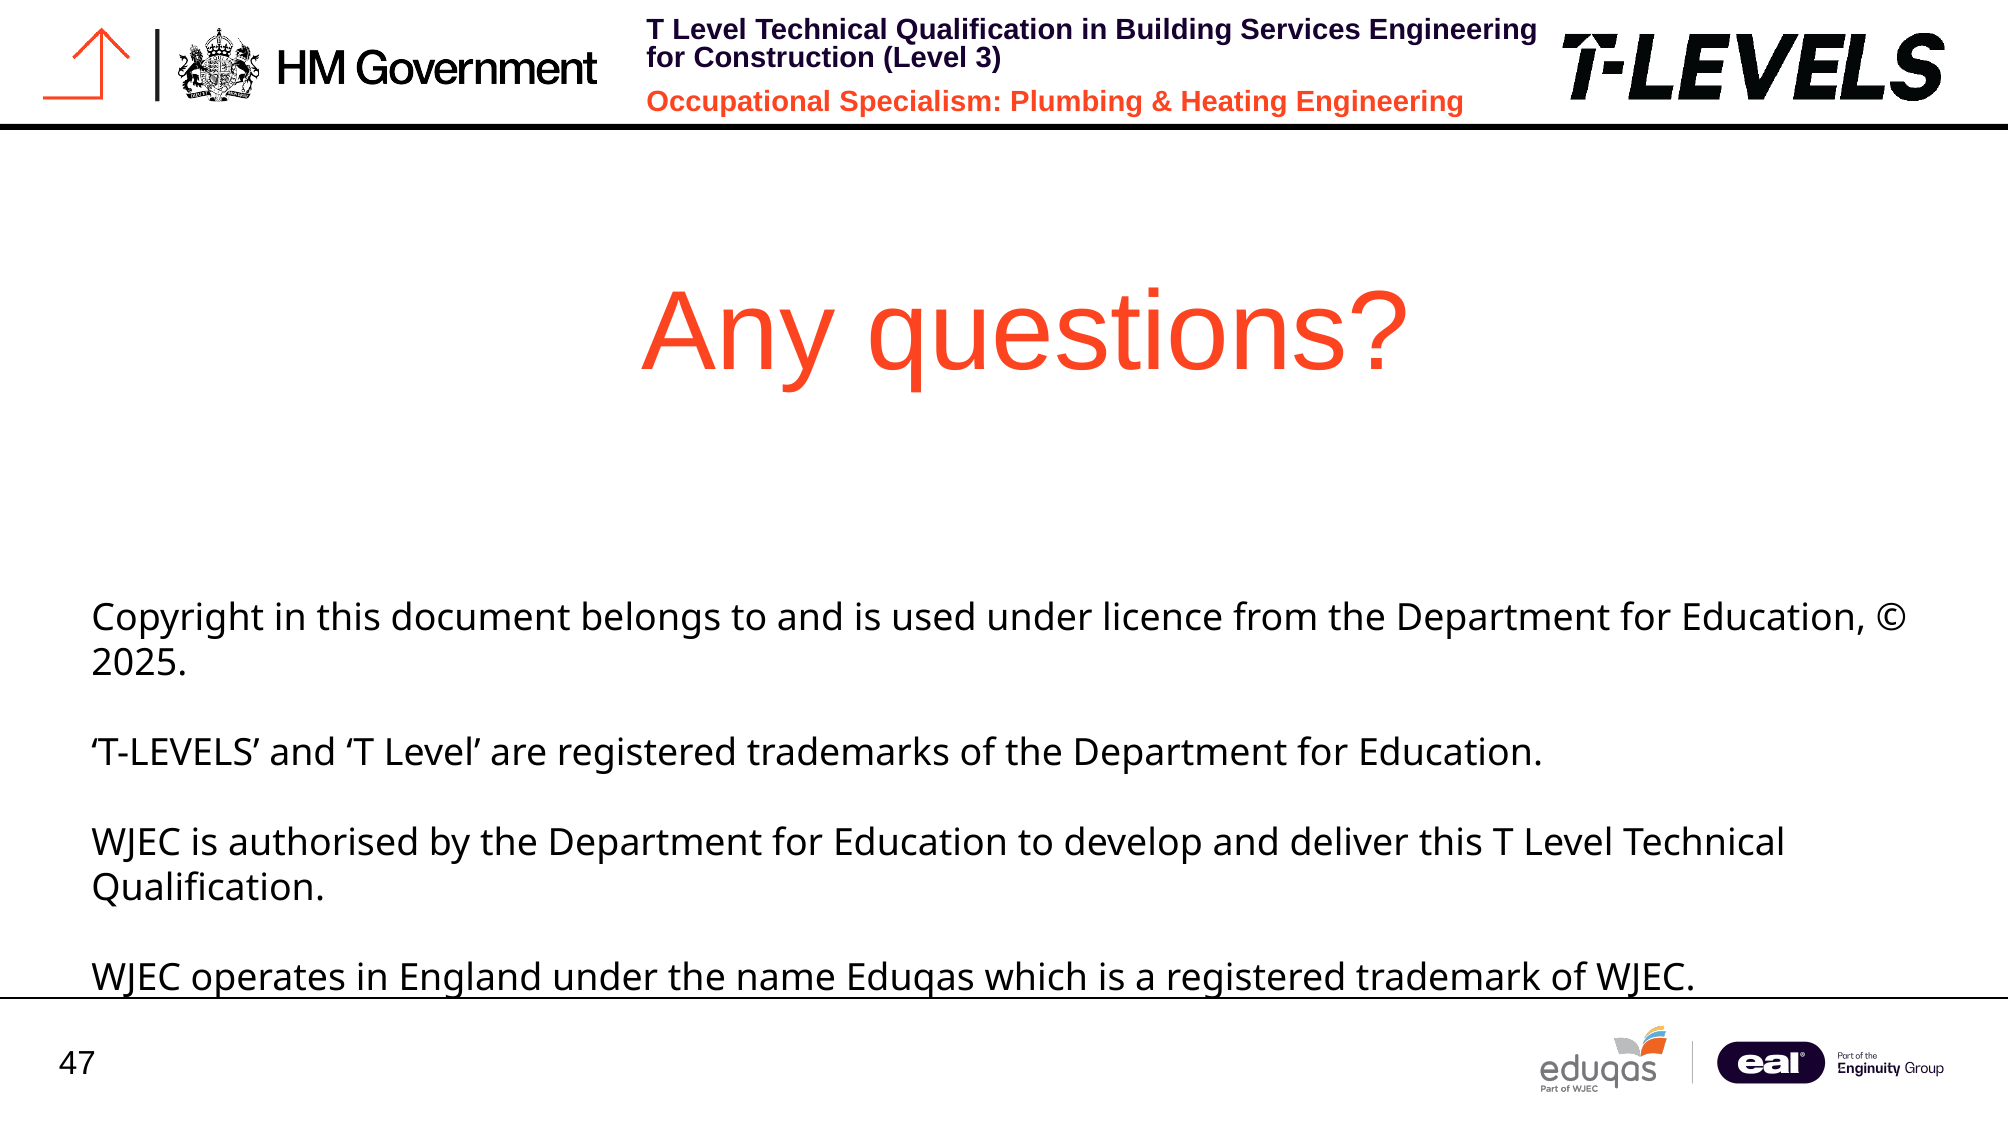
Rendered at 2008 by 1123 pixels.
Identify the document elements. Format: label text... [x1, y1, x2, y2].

picture [38, 27, 136, 100]
text_box Copyright in this document belongs to and is used under licence from the Department for Education, © 2025. ‘T-LEVELS’ and ‘T Level’ are registered trademarks of the Department for Education. WJEC is authorised by the Department for Education to develop and deliver this T Level Technical Qualification. WJEC operates in England under the name Eduqas which is a registered trademark of WJEC. [76, 585, 1932, 1006]
text_box Any questions? [612, 249, 1440, 400]
picture [1543, 25, 1964, 108]
picture [1535, 1021, 1949, 1097]
picture [155, 28, 597, 102]
